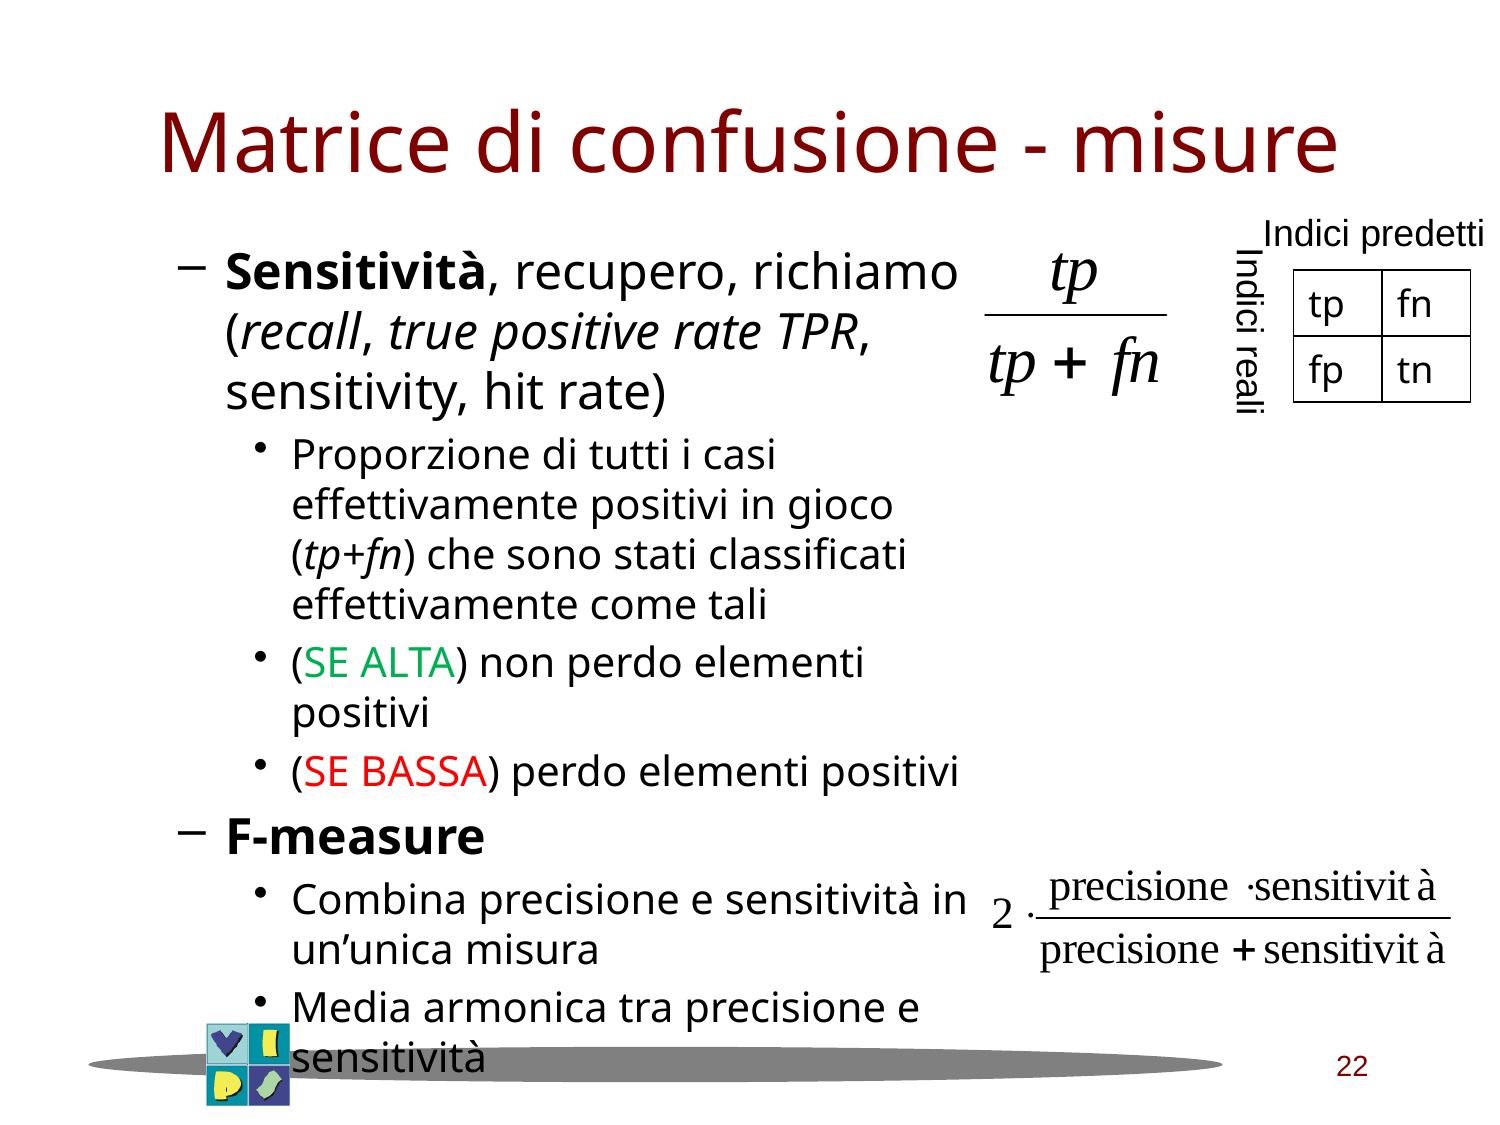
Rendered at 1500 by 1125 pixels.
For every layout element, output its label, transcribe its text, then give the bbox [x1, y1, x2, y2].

table_header fn [1383, 271, 1470, 335]
table_header tp [1294, 271, 1381, 335]
text_box Indici reali [1222, 233, 1282, 431]
text_box Indici predetti [1247, 201, 1500, 262]
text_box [974, 227, 1182, 408]
table_cell tn [1383, 337, 1470, 401]
slide_number 22 [1033, 1039, 1384, 1118]
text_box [984, 857, 1458, 982]
title Matrice di confusione - misure [75, 45, 1425, 233]
table_cell fp [1294, 337, 1381, 401]
list Sensitività, recupero, richiamo (recall, true positive rate TPR, sensitivity, hit rate) Proporzione di tutti i casi effettivamente positivi in gioco (tp+fn) che sono stati classificati effettivamente come tali (SE ALTA) non perdo elementi positivi (SE BASSA) perdo elementi positivi F-measure Combina precisione e sensitività in un’unica misura Media armonica tra precisione e sensitività [88, 231, 1022, 975]
picture [206, 1023, 290, 1106]
